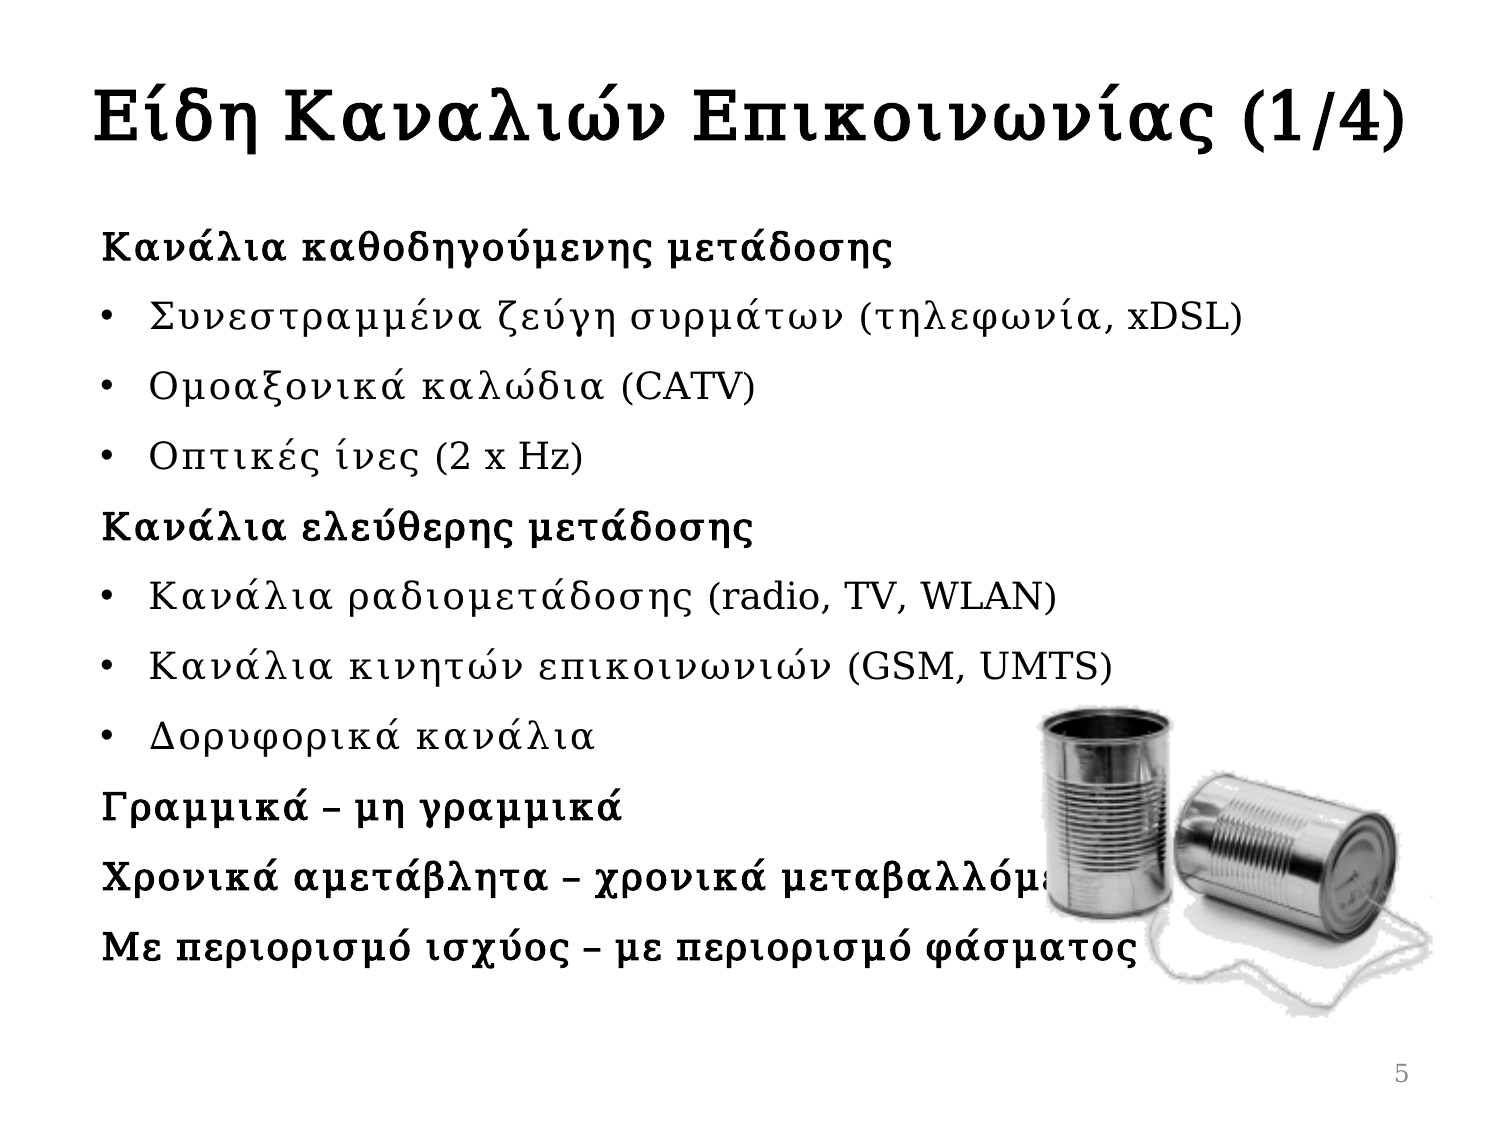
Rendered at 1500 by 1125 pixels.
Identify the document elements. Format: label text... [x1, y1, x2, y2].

picture [1033, 692, 1441, 1024]
title Είδη Καναλιών Επικοινωνίας (1/4) [75, 72, 1425, 153]
slide_number 5 [1222, 1042, 1425, 1103]
